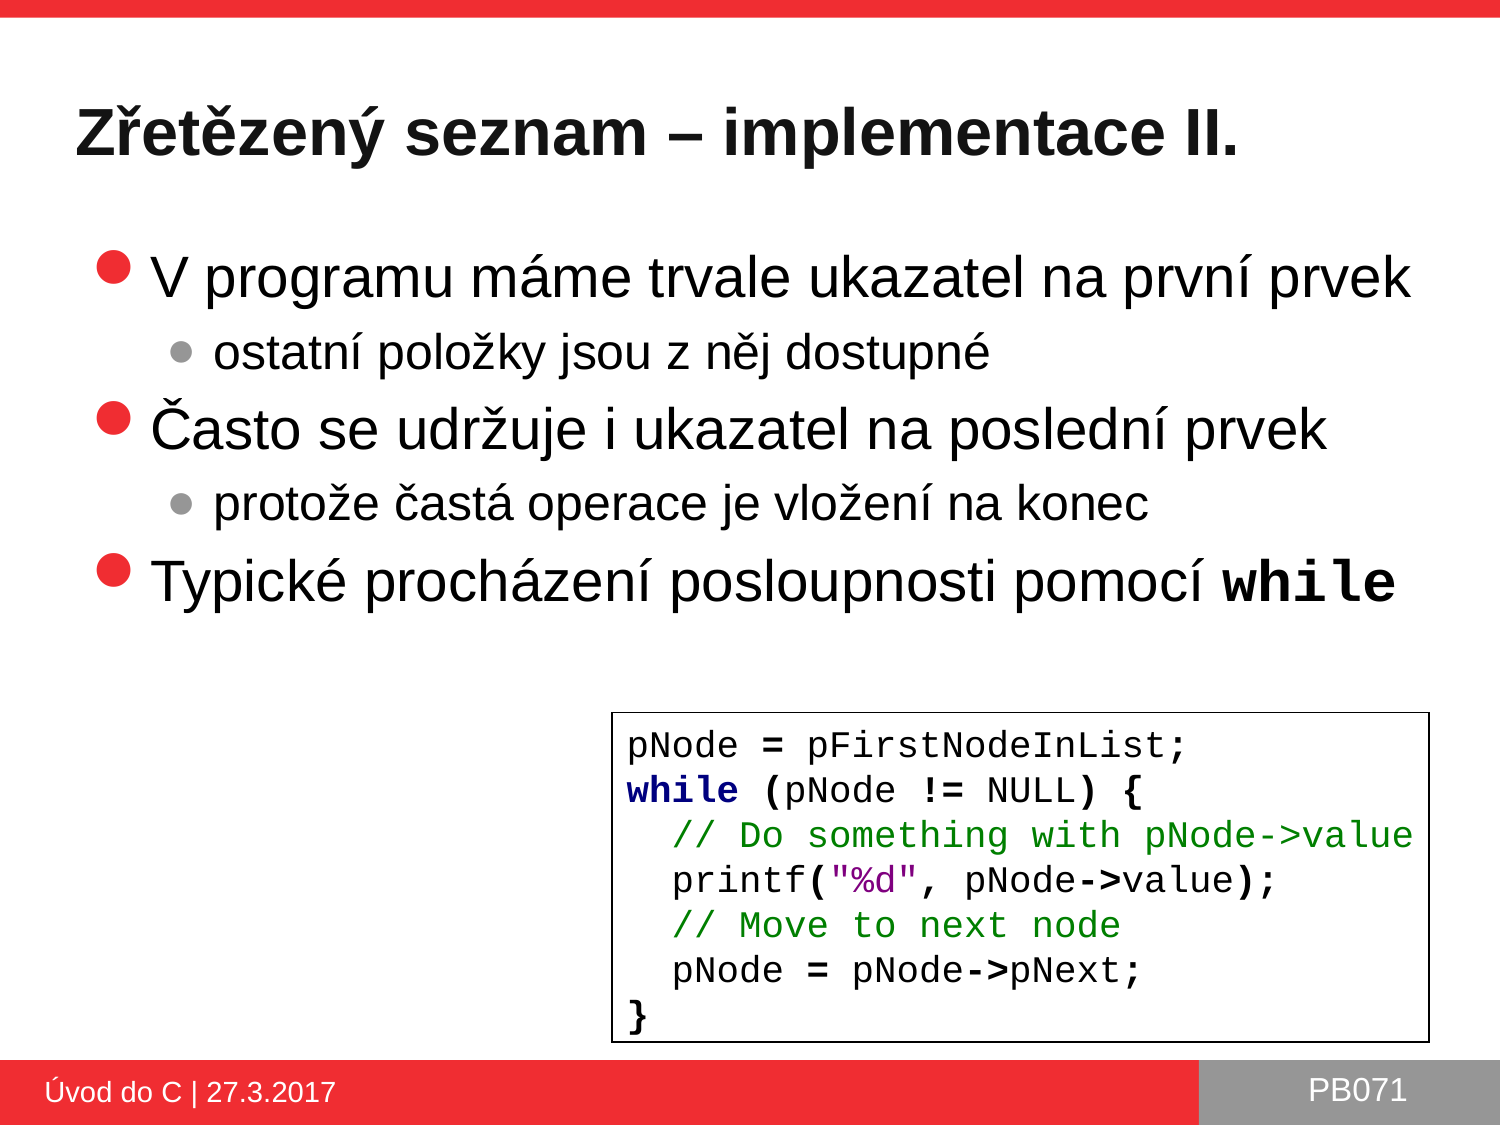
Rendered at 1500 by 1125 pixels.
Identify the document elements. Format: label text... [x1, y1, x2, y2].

list V programu máme trvale ukazatel na první prvek ostatní položky jsou z něj dostupné Často se udržuje i ukazatel na poslední prvek protože častá operace je vložení na konec Typické procházení posloupnosti pomocí while [76, 231, 1459, 1024]
text_box pNode = pFirstNodeInList; while (pNode != NULL) { // Do something with pNode->value printf("%d", pNode->value); // Move to next node pNode = pNode->pNext; } [611, 712, 1429, 1043]
title Zřetězený seznam – implementace II. [75, 45, 1471, 208]
footer Úvod do C | 27.3.2017 [29, 1065, 1199, 1125]
